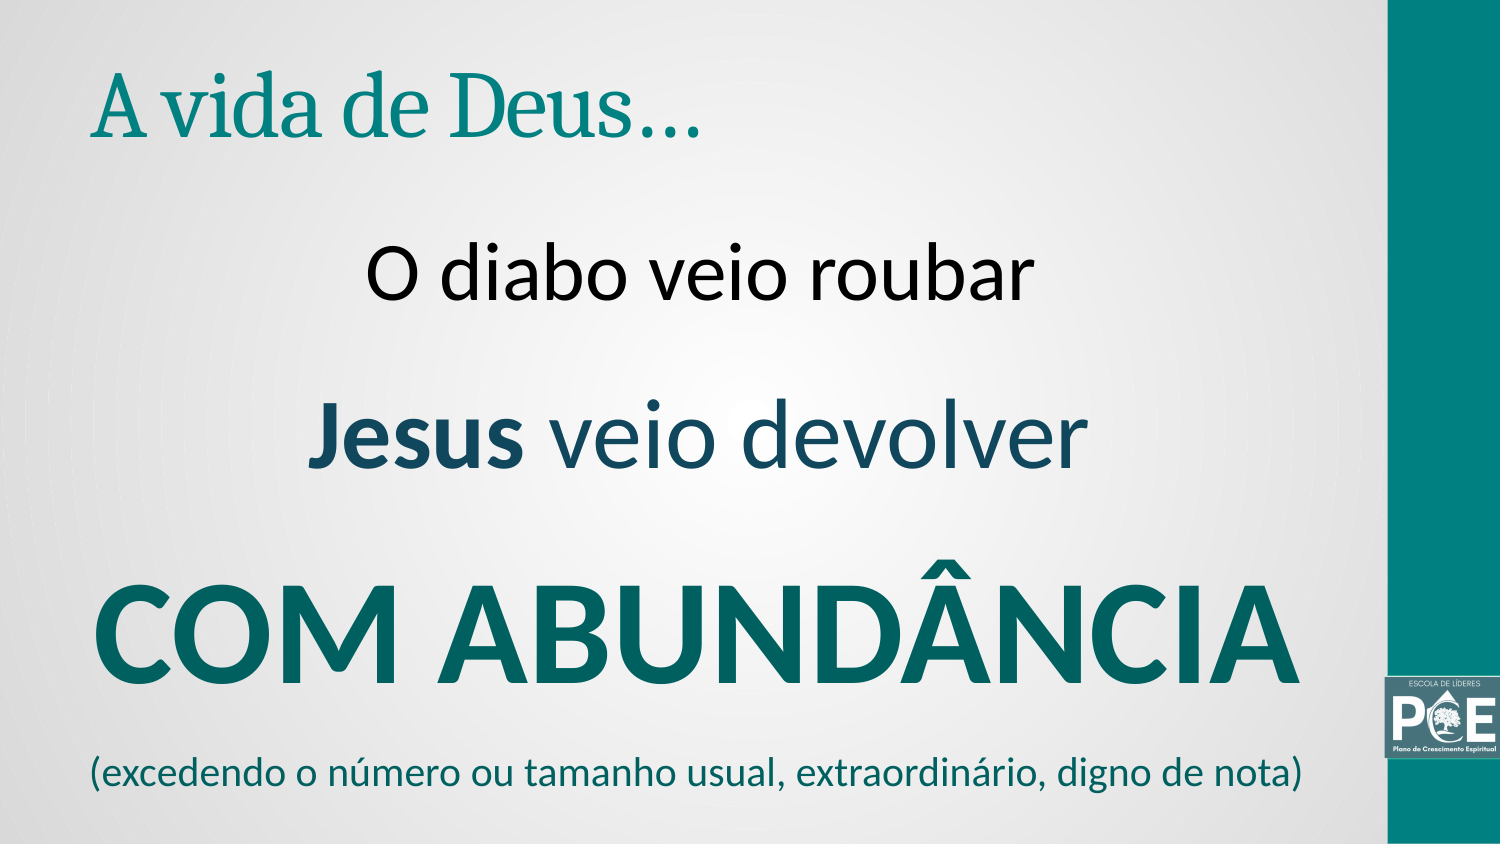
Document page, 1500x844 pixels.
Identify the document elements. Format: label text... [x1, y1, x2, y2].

picture [1384, 676, 1500, 758]
text_box (excedendo o número ou tamanho usual, extraordinário, digno de nota) [81, 737, 1313, 803]
text_box A vida de Deus… [82, 33, 1318, 164]
text_box O diabo veio roubar [358, 209, 1045, 324]
text_box Jesus veio devolver [301, 360, 1099, 496]
text_box COM ABUNDÂNCIA [85, 526, 1309, 722]
